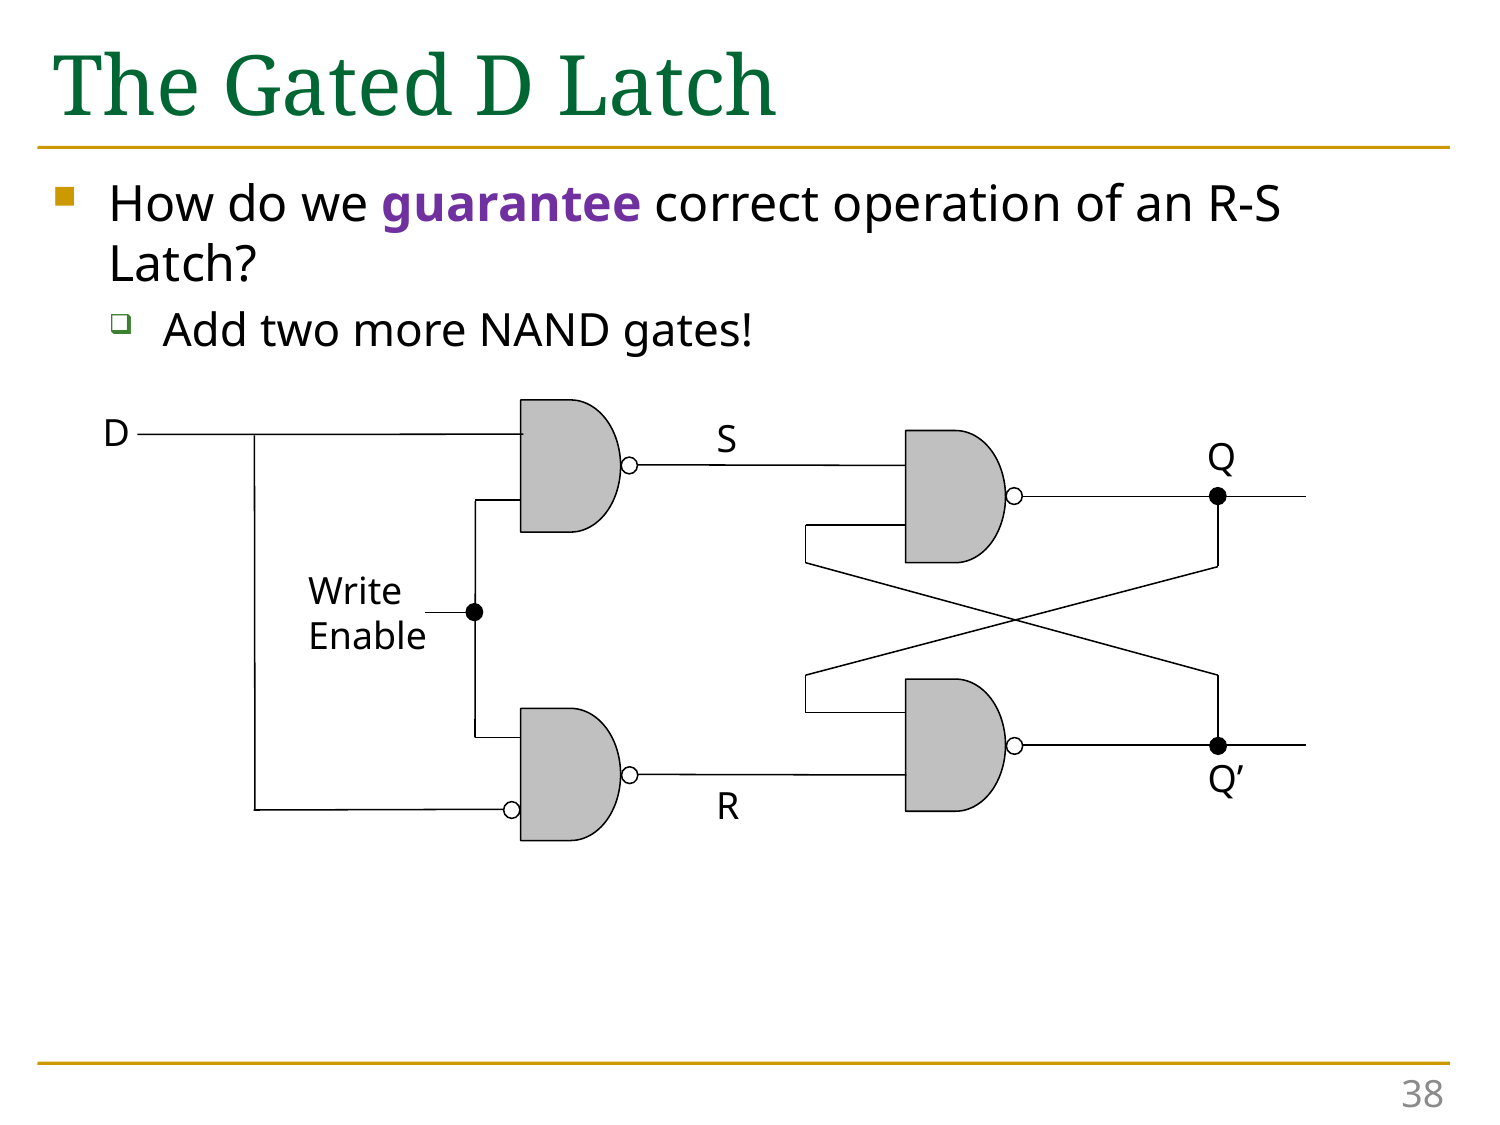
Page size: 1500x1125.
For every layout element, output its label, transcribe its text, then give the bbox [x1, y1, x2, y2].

slide_number 38 [1121, 1066, 1460, 1125]
list How do we guarantee correct operation of an R-S Latch? Add two more NAND gates! Q takes the value of D, when write enable (WE) is set to 1 S and R can never be 0 at the same time! [37, 163, 1450, 1016]
title The Gated D Latch [37, 24, 1450, 163]
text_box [87, 399, 1306, 841]
